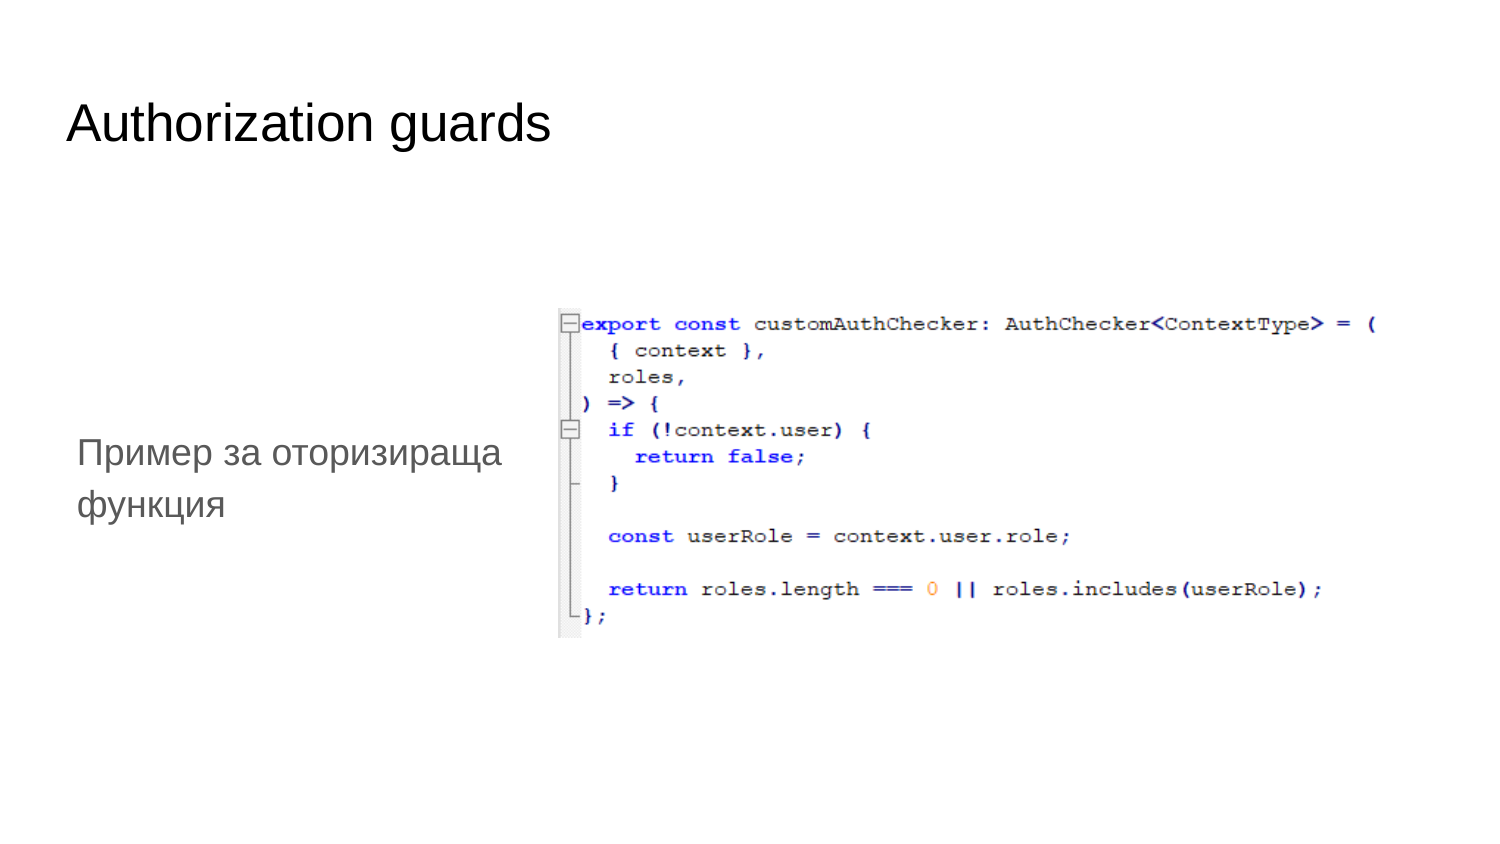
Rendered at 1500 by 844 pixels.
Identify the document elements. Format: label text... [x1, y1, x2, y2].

picture [558, 307, 1391, 638]
list Пример за оторизираща функция [61, 290, 559, 656]
title Authorization guards [51, 72, 1449, 167]
